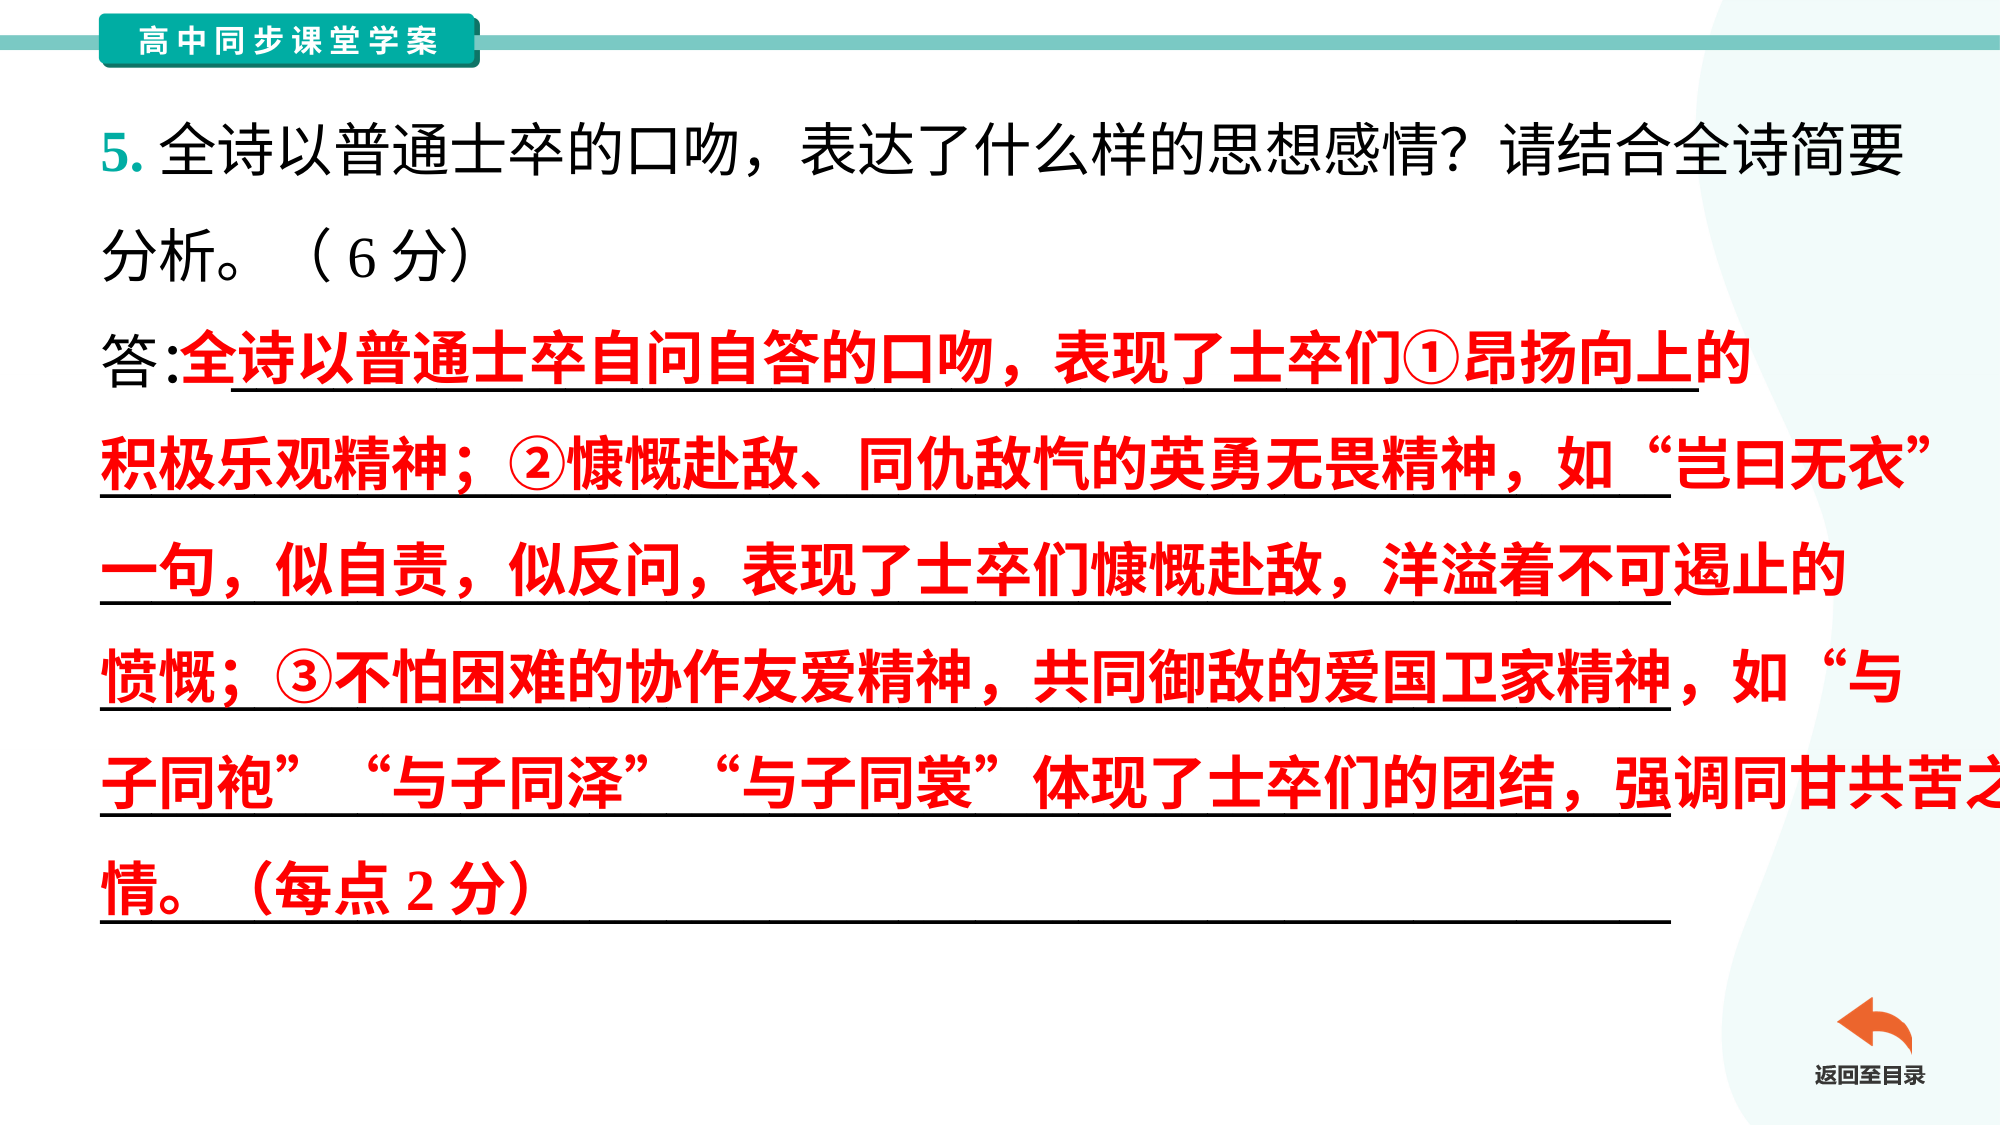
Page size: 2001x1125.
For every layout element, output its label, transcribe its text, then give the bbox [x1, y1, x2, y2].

text_box 全诗以普通士卒自问自答的口吻，表现了士卒们①昂扬向上的 积极乐观精神；②慷慨赴敌、同仇敌忾的英勇无畏精神，如“岂曰无衣” 一句，似自责，似反问，表现了士卒们慷慨赴敌，洋溢着不可遏止的 愤慨；③不怕困难的协作友爱精神，共同御敌的爱国卫家精神，如“与 子同袍”“与子同泽”“与子同裳”体现了士卒们的团结，强调同甘共苦之 情。（每点2分） [100, 284, 1899, 923]
text_box 5.全诗以普通士卒的口吻，表达了什么样的思想感情？请结合全诗简要 分析。（6分） 答：_________________________________________________________ _____________________________________________________________ _____________________________________________________________ _____________________________________________________________ _____________________________________________________________ _____________________________________________________________ [100, 76, 1899, 284]
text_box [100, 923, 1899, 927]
picture [0, 0, 2000, 1125]
